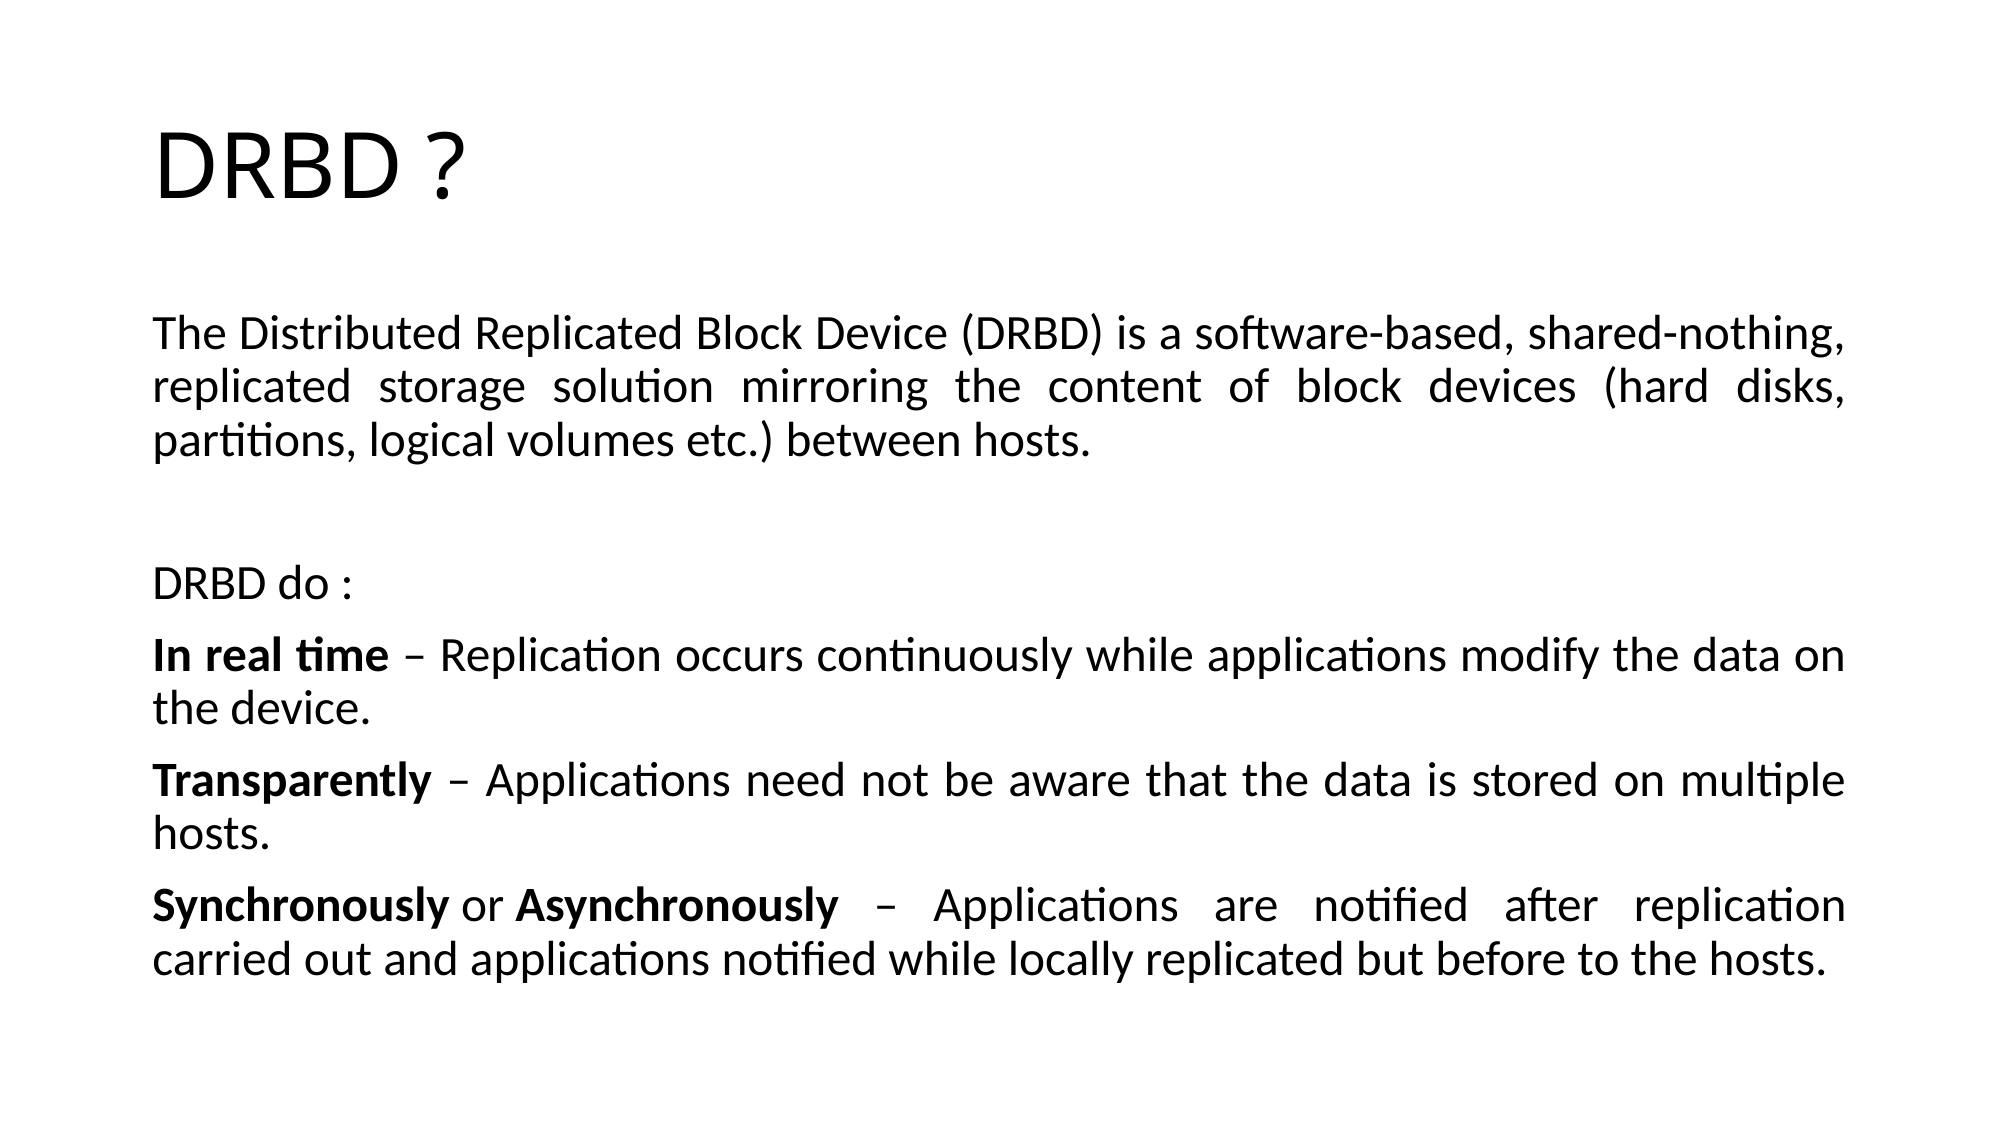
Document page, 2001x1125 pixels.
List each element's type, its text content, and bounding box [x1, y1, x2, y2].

title DRBD ? [137, 59, 1863, 278]
list The Distributed Replicated Block Device (DRBD) is a software-based, shared-nothing, replicated storage solution mirroring the content of block devices (hard disks, partitions, logical volumes etc.) between hosts. DRBD do : In real time – Replication occurs continuously while applications modify the data on the device. Transparently – Applications need not be aware that the data is stored on multiple hosts. Synchronously or Asynchronously – Applications are notified after replication carried out and applications notified while locally replicated but before to the hosts. [137, 299, 1863, 1014]
